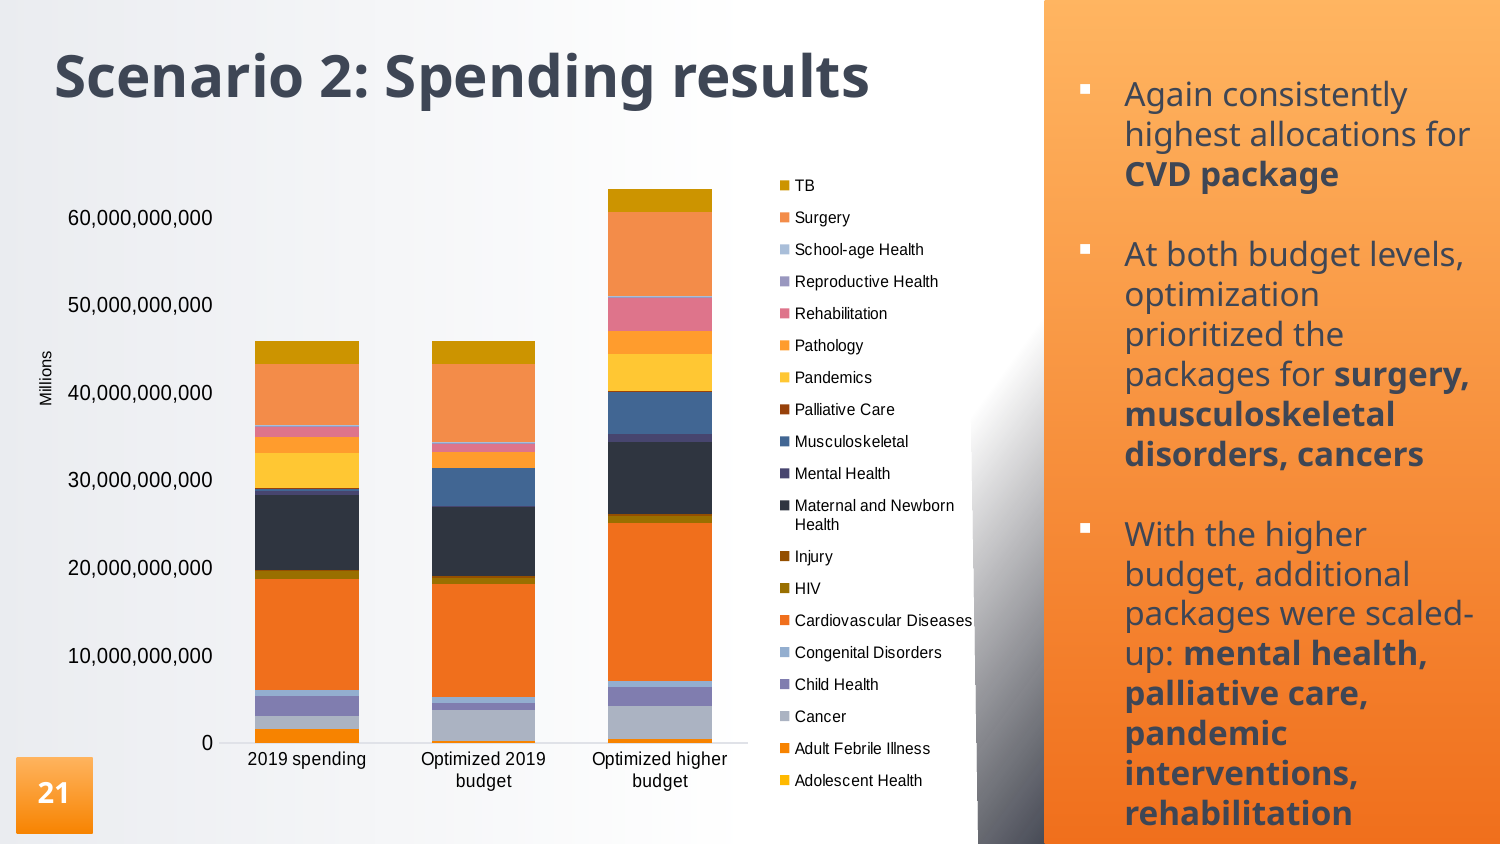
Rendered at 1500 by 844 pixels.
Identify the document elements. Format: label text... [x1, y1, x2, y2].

text_box Millions [27, 336, 62, 422]
chart [67, 149, 1002, 816]
slide_number 21 [37, 774, 62, 816]
title Scenario 2: Spending results [54, 45, 1002, 111]
list Again consistently highest allocations for CVD package At both budget levels, optimization prioritized the packages for surgery, musculoskeletal disorders, cancers With the higher budget, additional packages were scaled-up: mental health, palliative care, pandemic interventions, rehabilitation [1077, 73, 1478, 818]
